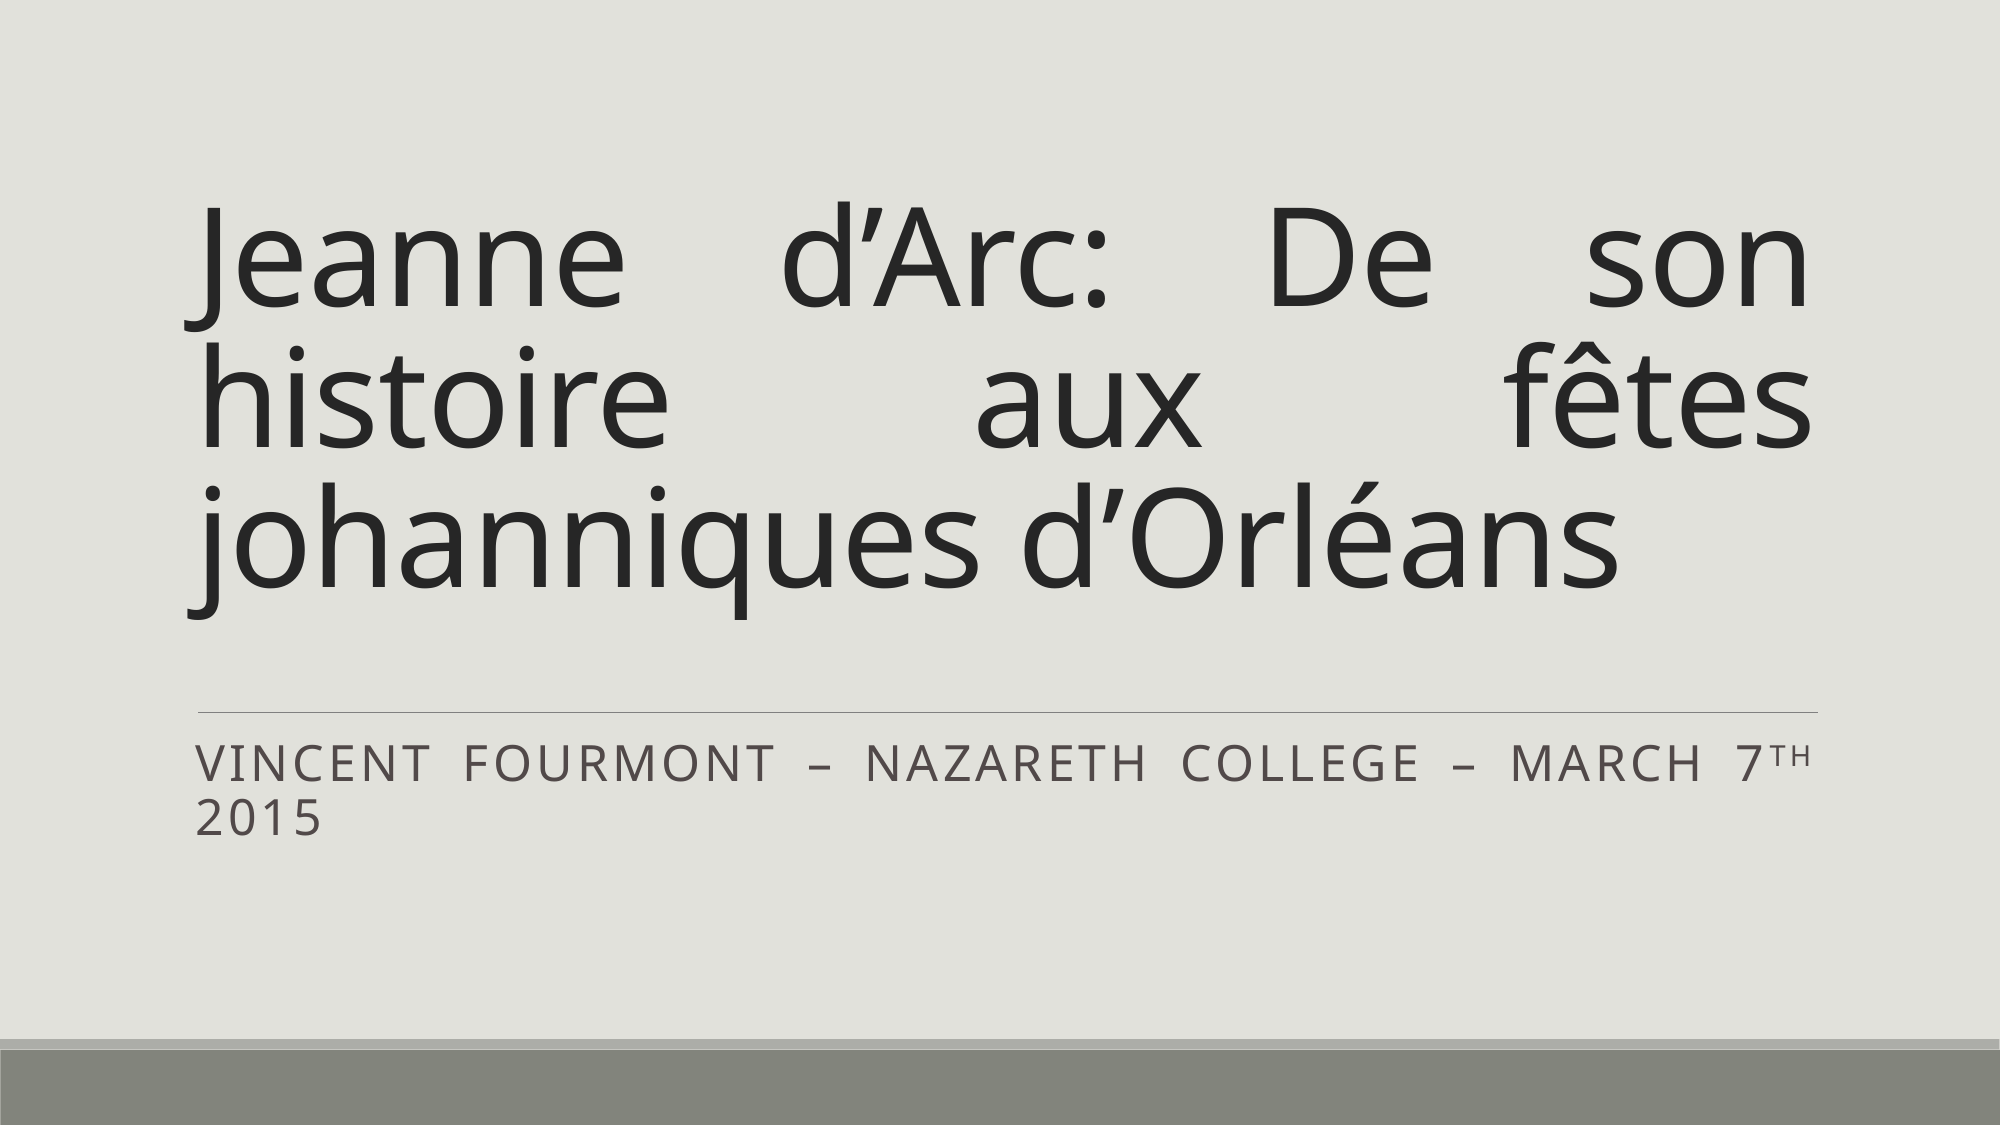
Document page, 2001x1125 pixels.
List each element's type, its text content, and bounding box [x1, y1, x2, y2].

subtitle Vincent Fourmont – Nazareth college – March 7th 2015 [180, 730, 1831, 919]
title Jeanne d’Arc: De son histoire aux fêtes johanniques d’Orléans [180, 197, 1831, 623]
